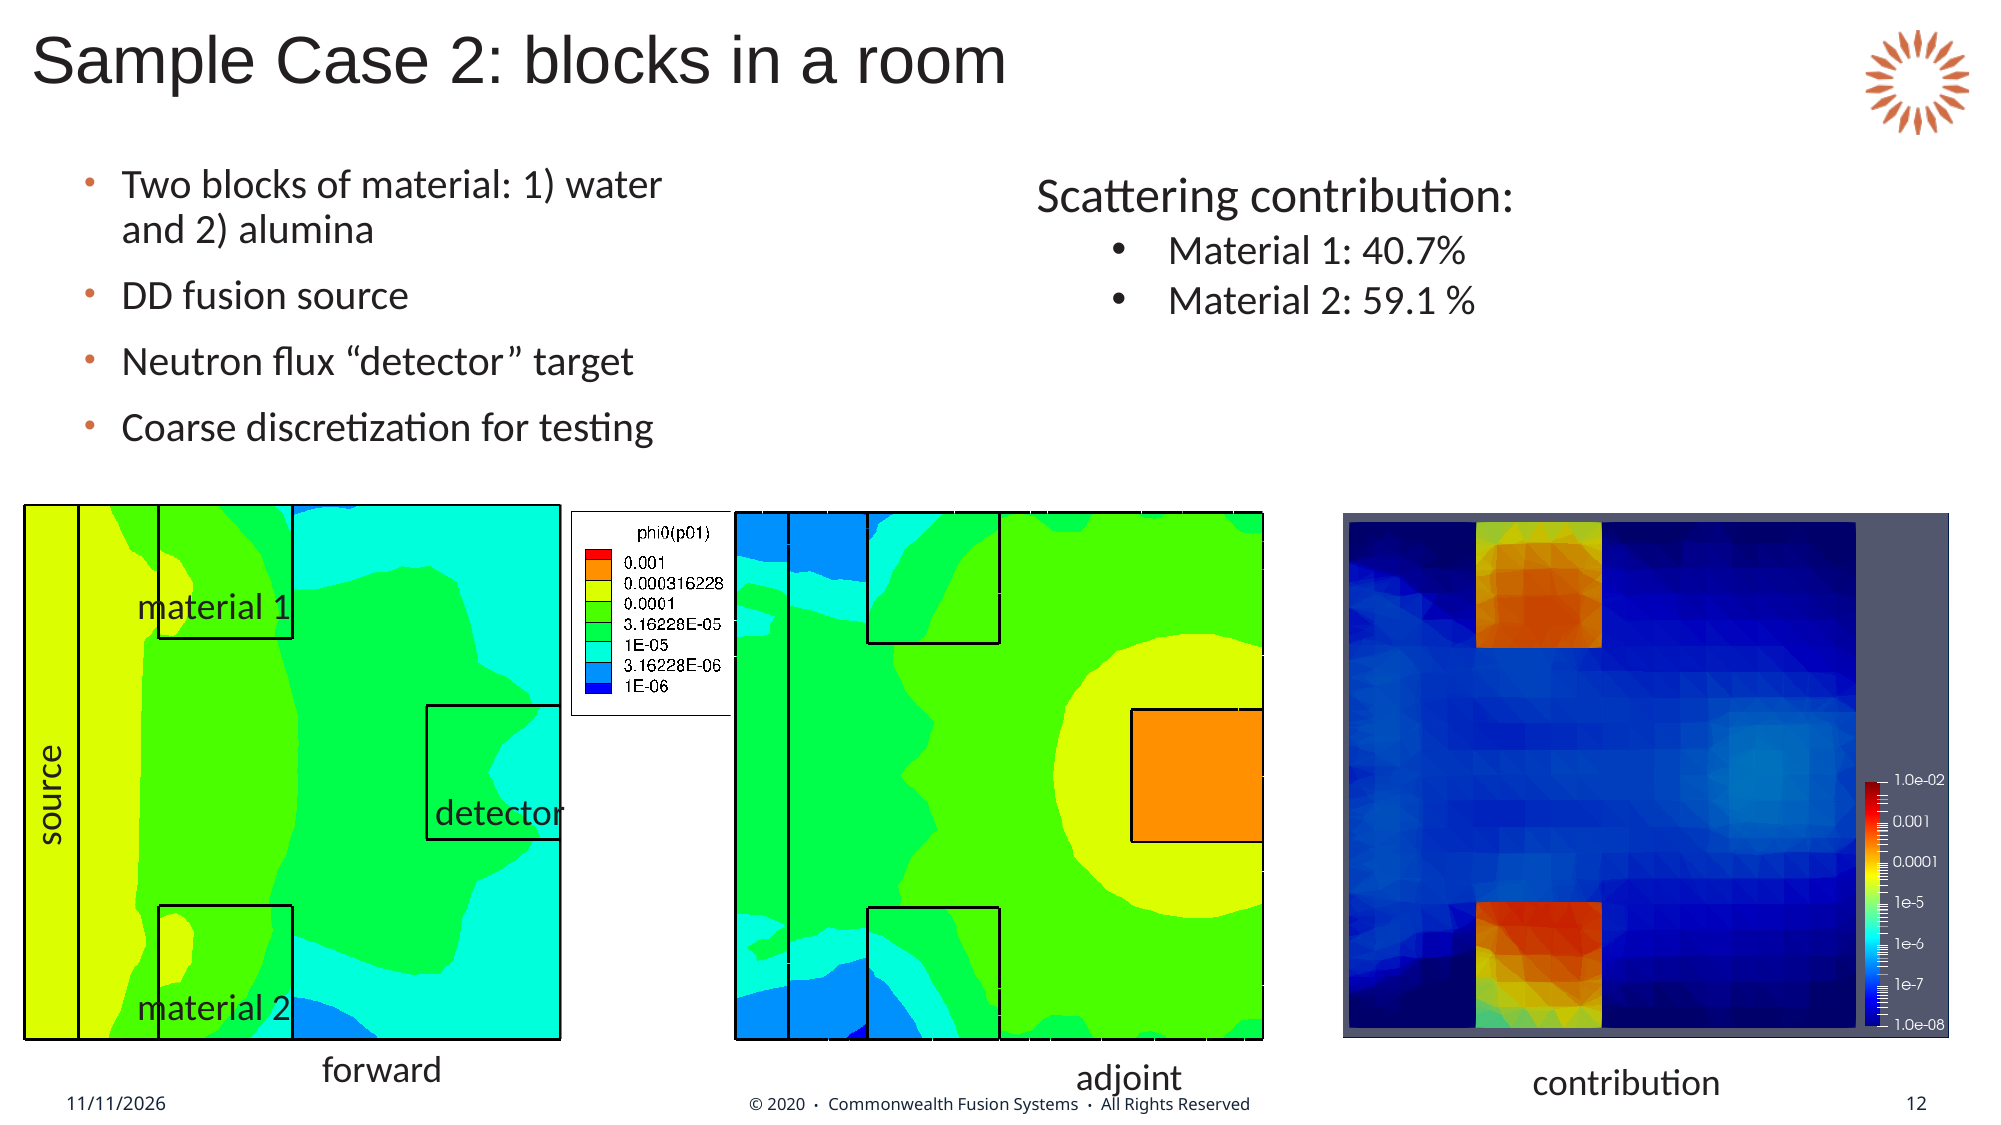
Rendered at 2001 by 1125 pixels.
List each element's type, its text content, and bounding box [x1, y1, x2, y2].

text_box Scattering contribution: Material 1: 40.7% Material 2: 59.1 % [1021, 155, 1646, 447]
picture [16, 487, 1268, 1051]
picture [1343, 513, 1949, 1038]
text_box forward [307, 1051, 458, 1099]
list Two blocks of material: 1) water and 2) alumina DD fusion source Neutron flux “detector” target Coarse discretization for testing [69, 154, 749, 464]
title Sample Case 2: blocks in a room [16, 18, 1775, 122]
text_box adjoint [1061, 1046, 1211, 1107]
text_box contribution [1502, 1050, 1752, 1112]
